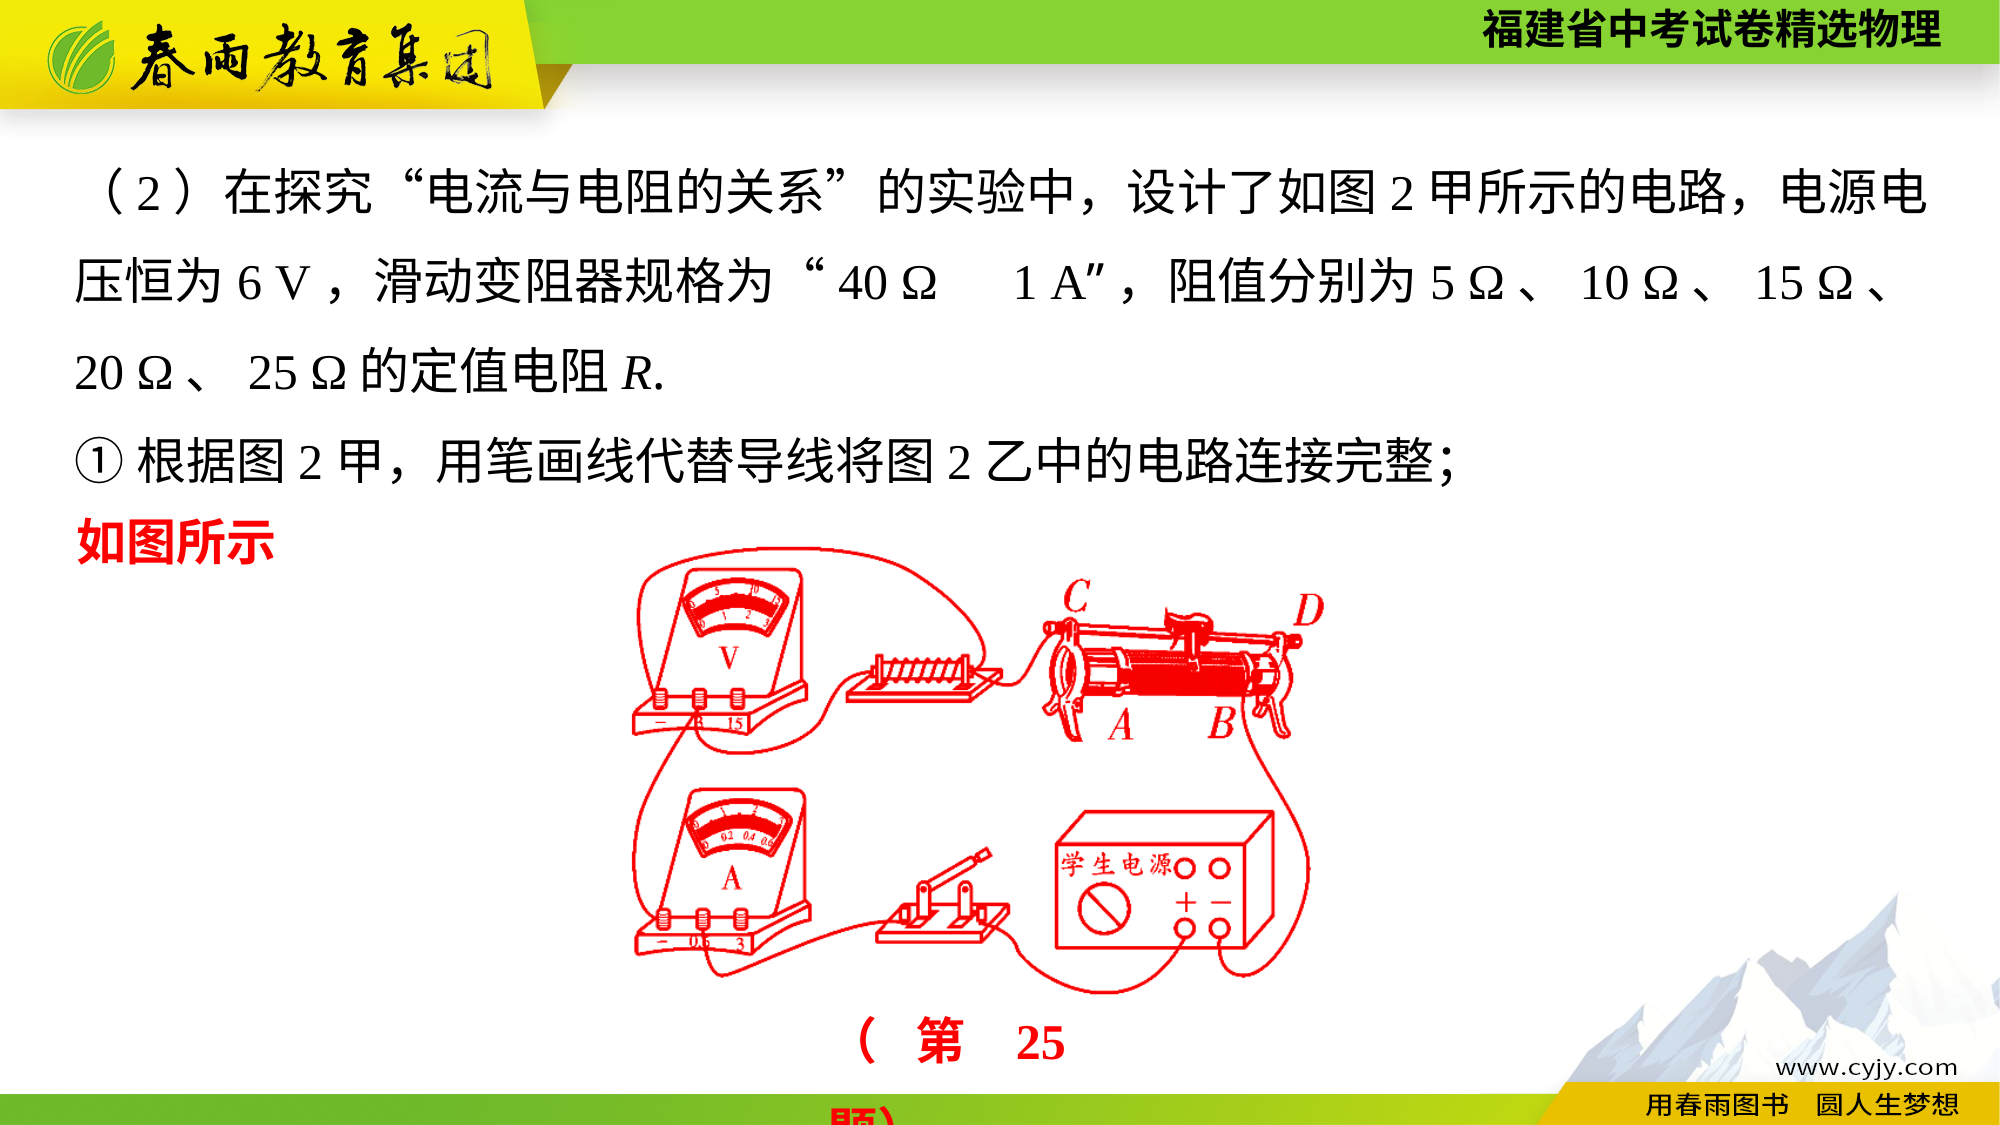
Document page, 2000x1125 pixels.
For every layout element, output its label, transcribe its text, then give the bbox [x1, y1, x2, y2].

text_box 如图所示 [62, 503, 442, 579]
text_box （第25题） [812, 1007, 1093, 1077]
list （2）在探究“电流与电阻的关系”的实验中，设计了如图2甲所示的电路，电源电压恒为6 V，滑动变阻器规格为“40 Ω 1 A”，阻值分别为5 Ω、10 Ω、15 Ω、20 Ω、25 Ω的定值电阻R. ①根据图2甲，用笔画线代替导线将图2乙中的电路连接完整； [59, 122, 1944, 502]
picture [0, 0, 2000, 1125]
